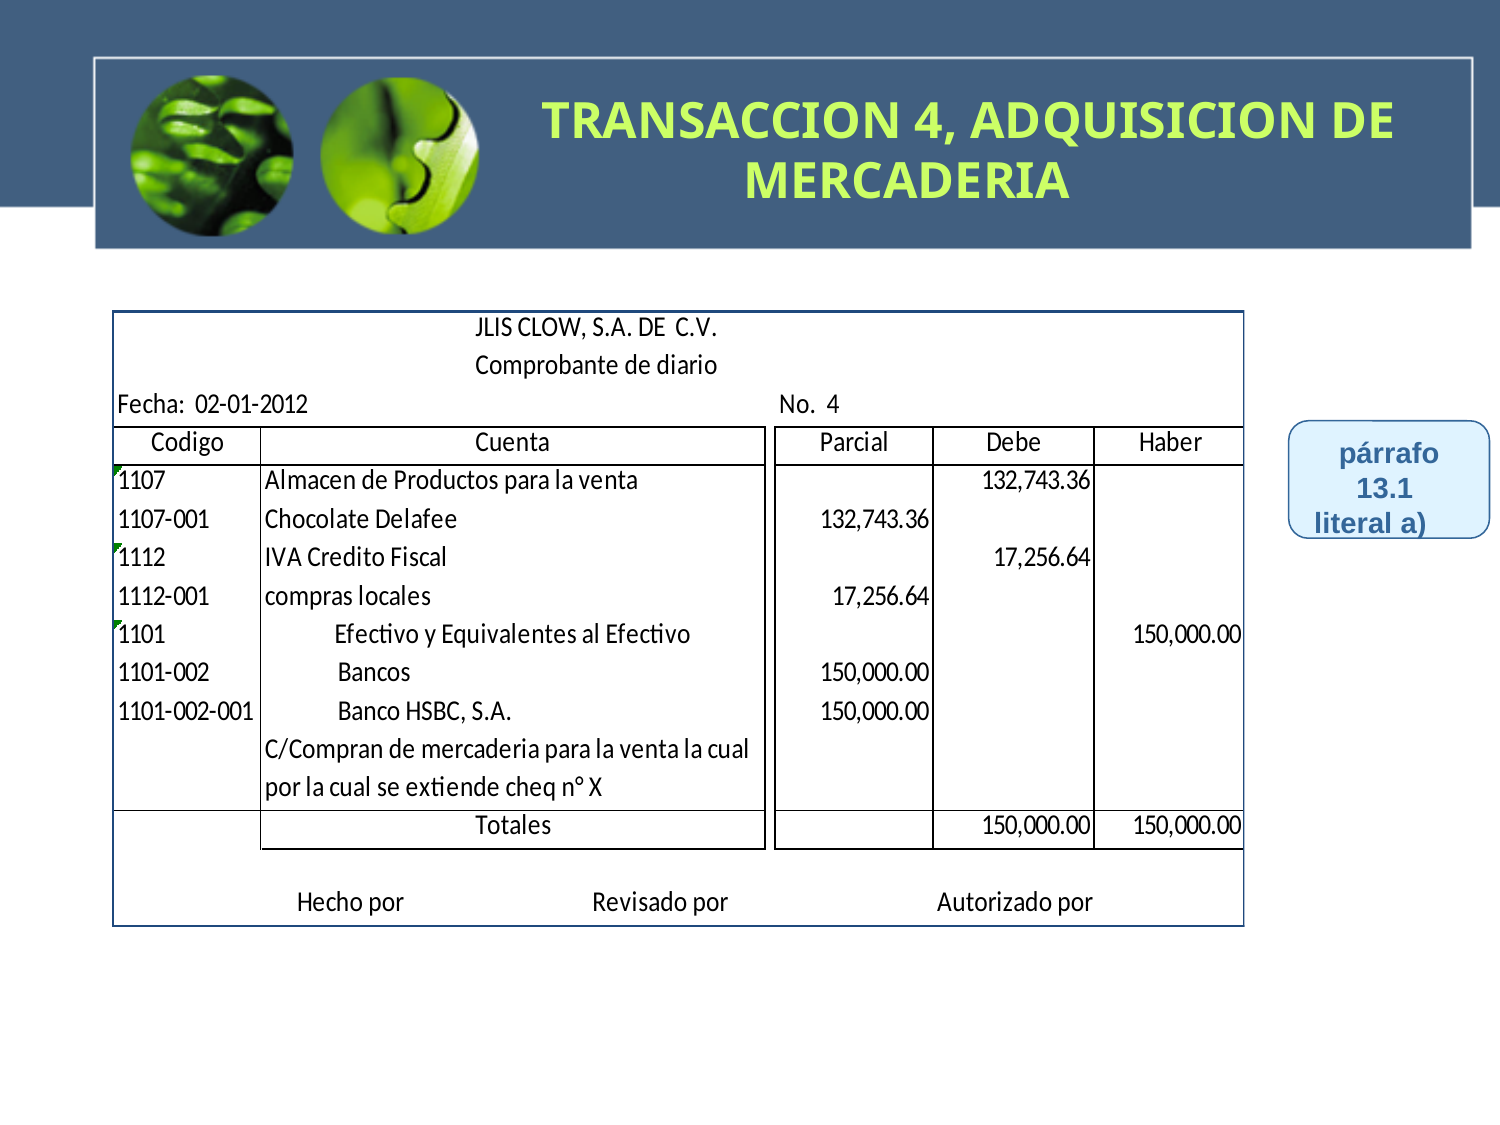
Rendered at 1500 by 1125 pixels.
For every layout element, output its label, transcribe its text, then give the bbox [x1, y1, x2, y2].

text_box párrafo 13.1 literal a) [1288, 420, 1490, 539]
picture [0, 0, 1500, 1125]
title TRANSACCION 4, ADQUISICION DE MERCADERIA [419, 66, 1500, 292]
